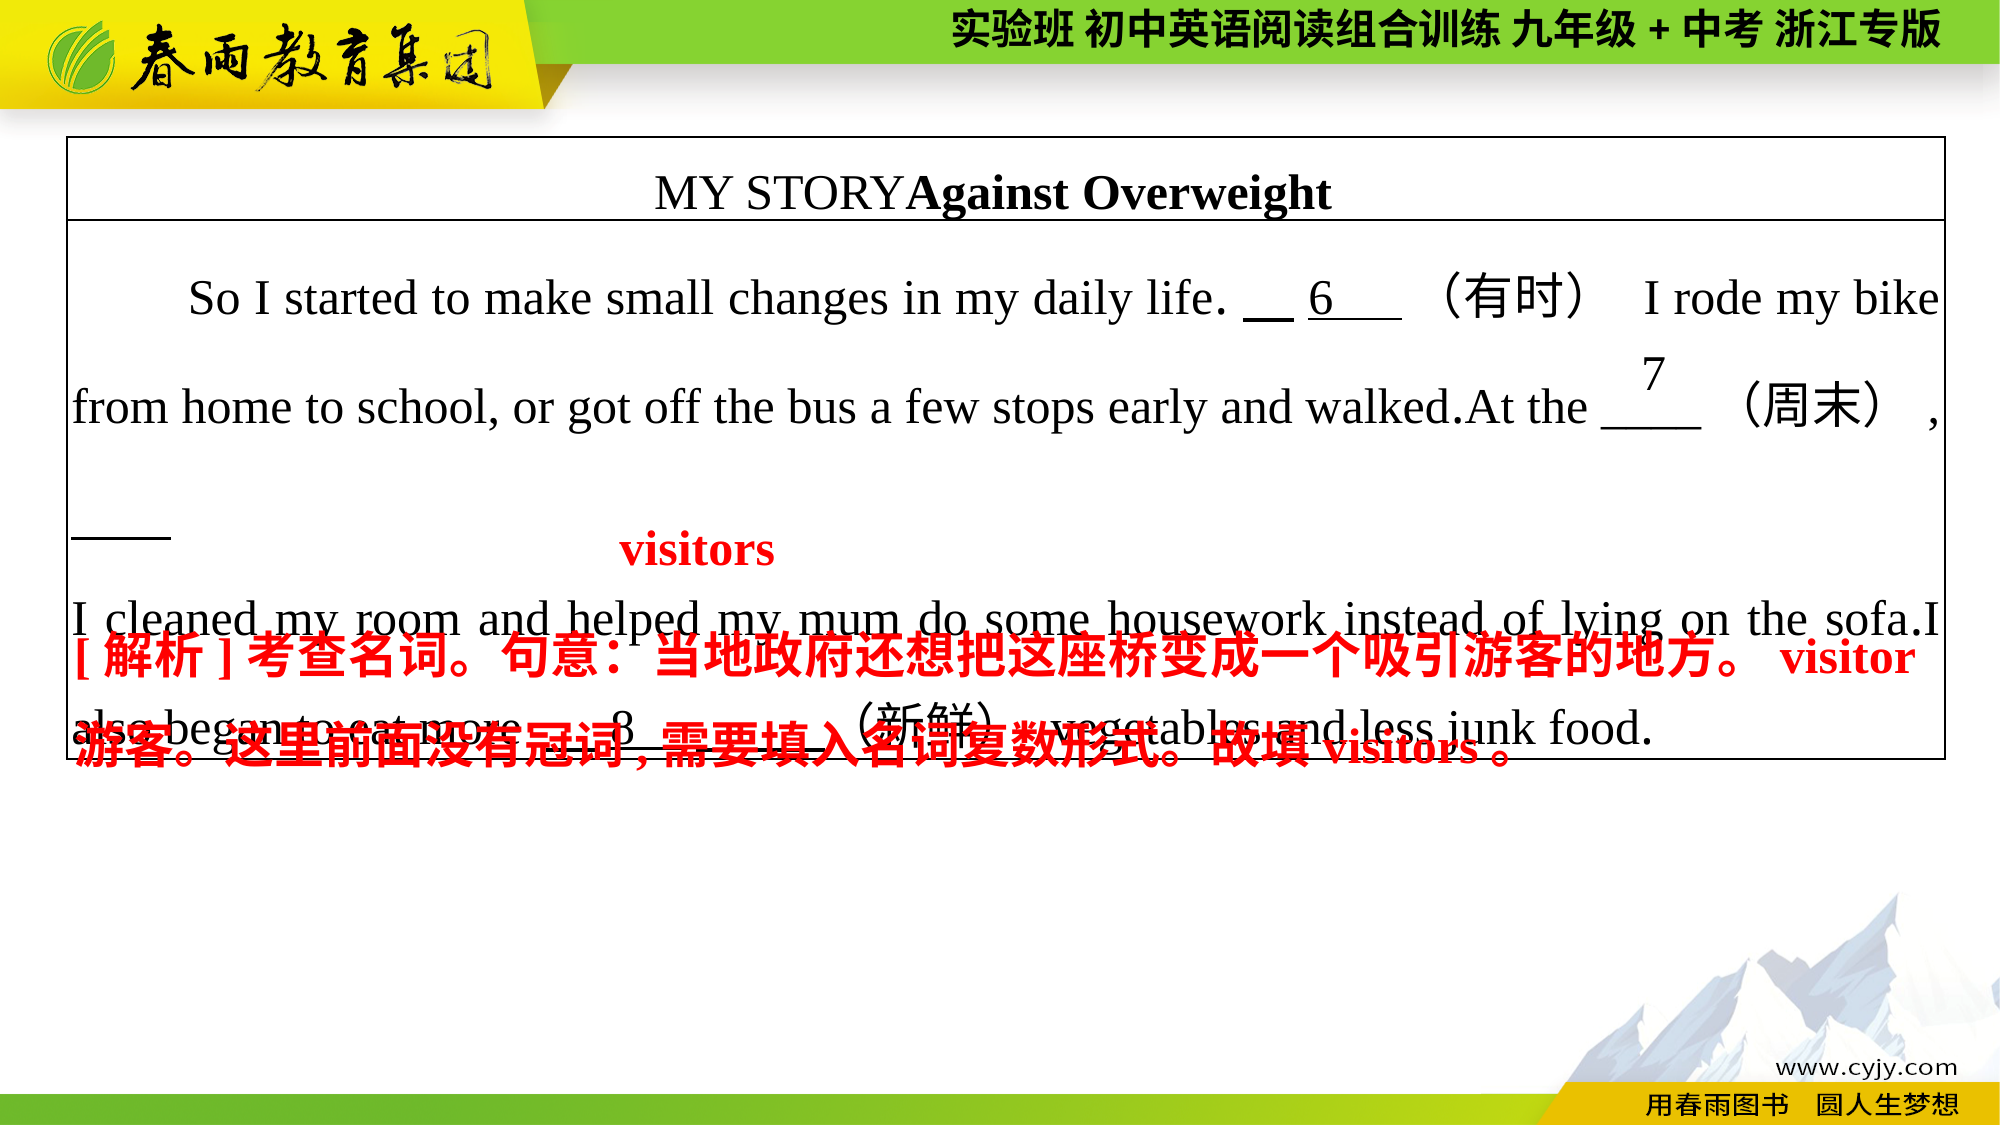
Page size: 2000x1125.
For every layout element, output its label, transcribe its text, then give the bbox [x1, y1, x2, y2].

text_box 7 [1626, 333, 1681, 408]
list [解析]考查名词。句意：当地政府还想把这座桥变成一个吸引游客的地方。visitor游客。这里前面没有冠词,需要填入名词复数形式。故填visitors。 [59, 586, 1944, 783]
table_cell So I started to make small changes in my daily life. 6 （有时） I rode my bike from home to school, or got off the bus a few stops early and walked.At the ____（周末）, I cleaned my room and helped my mum do some housework instead of lying on the sofa.I also began to eat more 8 （新鲜） vegetables and less junk food. [68, 221, 1944, 586]
table_header MY STORYAgainst Overweight [68, 138, 1944, 219]
picture [0, 0, 2000, 1125]
text_box visitors [604, 508, 791, 584]
